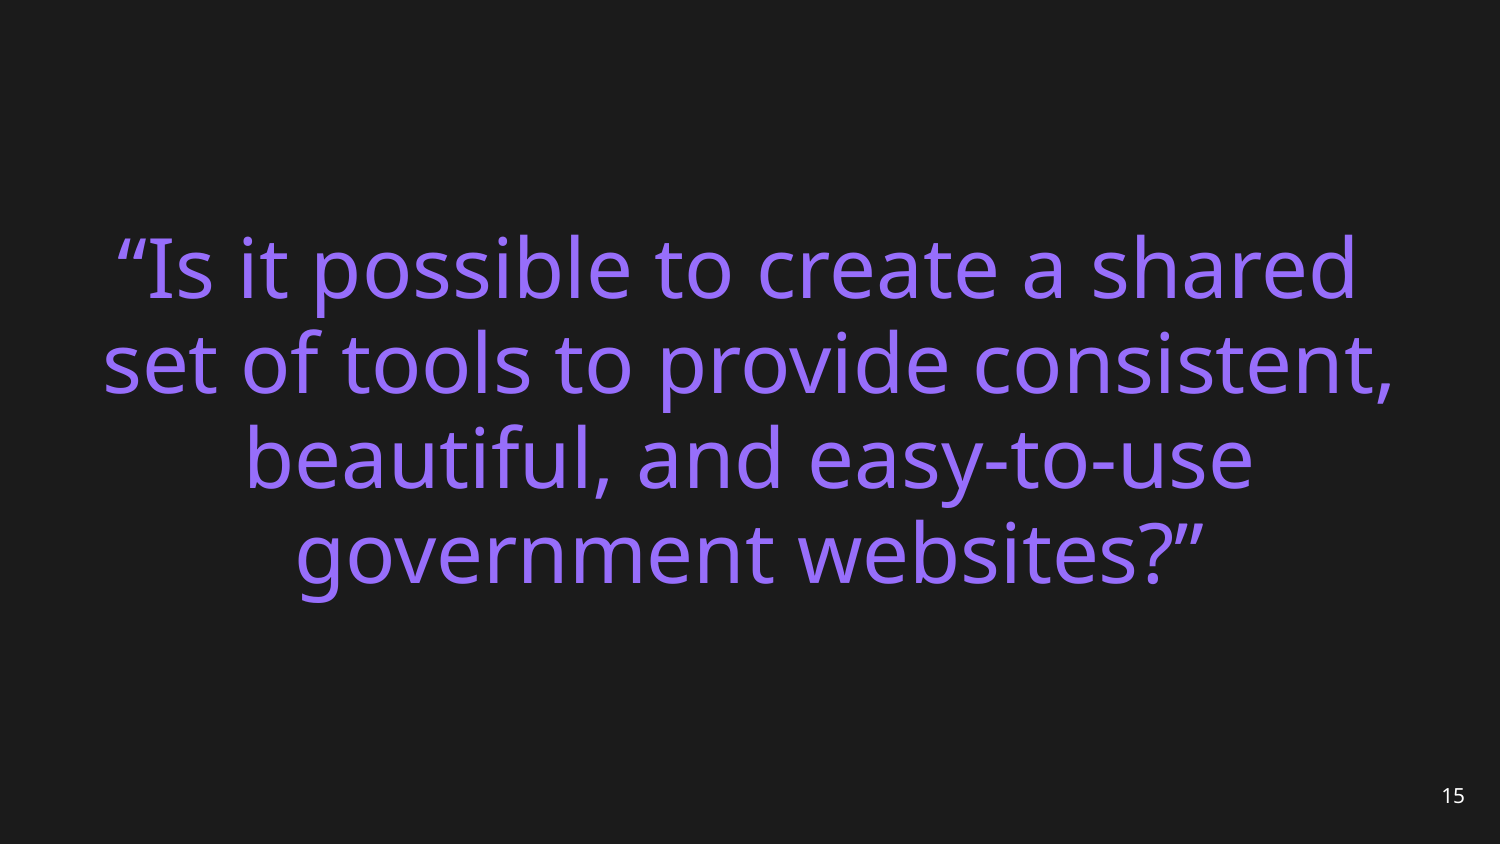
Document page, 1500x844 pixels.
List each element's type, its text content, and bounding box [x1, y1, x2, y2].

slide_number 15 [1389, 764, 1480, 830]
title “Is it possible to create a shared set of tools to provide consistent, beautiful, and easy-to-use government websites?” [51, 72, 1449, 753]
